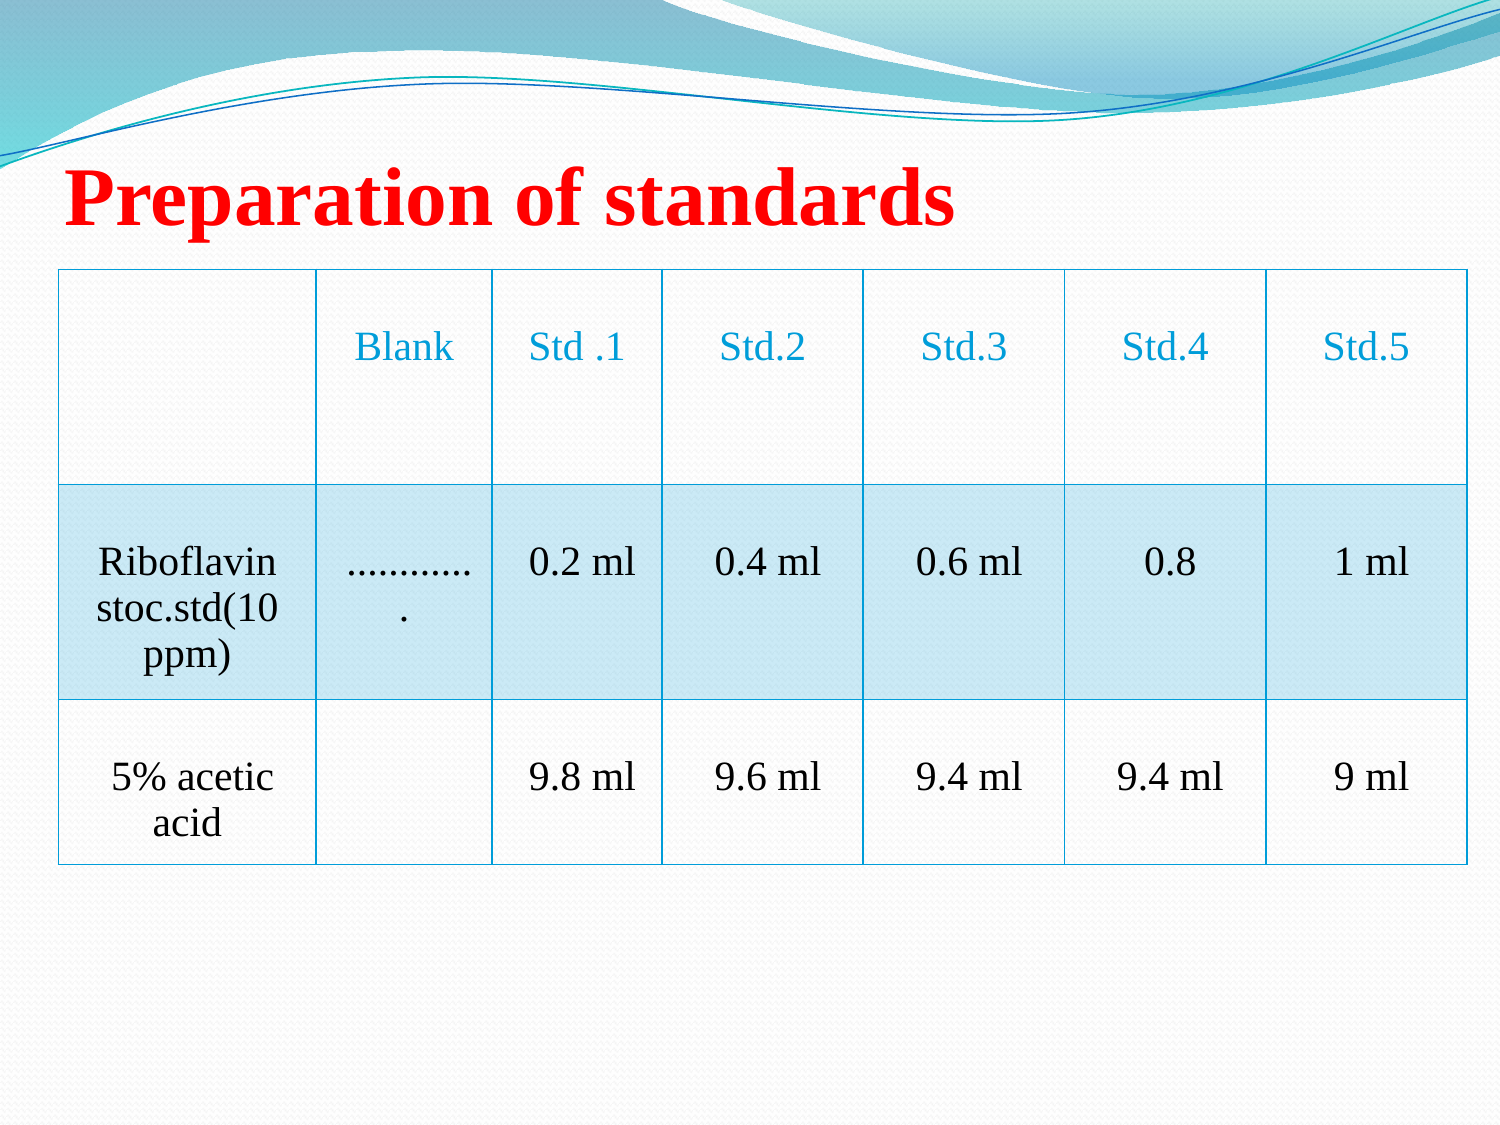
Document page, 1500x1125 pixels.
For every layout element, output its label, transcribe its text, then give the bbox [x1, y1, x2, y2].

table_cell 9.4 ml [864, 700, 1064, 864]
table_cell 9.4 ml [1065, 700, 1265, 864]
table_cell ............. [317, 485, 491, 699]
table_cell 0.6 ml [864, 485, 1064, 699]
table_header Std.5 [1267, 270, 1466, 484]
table_cell 9.6 ml [663, 700, 862, 864]
table_header [59, 270, 315, 484]
table_header Std.2 [663, 270, 862, 484]
table_cell Riboflavin stoc.std(10 ppm) [59, 485, 315, 699]
table_cell 0.2 ml [493, 485, 661, 699]
table_cell 1 ml [1267, 485, 1466, 699]
table_cell [317, 700, 491, 864]
table_header Std.3 [864, 270, 1064, 484]
table_cell 9 ml [1267, 700, 1466, 864]
table_cell 9.8 ml [493, 700, 661, 864]
title Preparation of standards [64, 54, 1416, 243]
table_cell 0.4 ml [663, 485, 862, 699]
table_header Std .1 [493, 270, 661, 484]
table_header Std.4 [1065, 270, 1265, 484]
table_cell 0.8 [1065, 485, 1265, 699]
table_header Blank [317, 270, 491, 484]
table_cell 5% acetic acid [59, 700, 315, 864]
